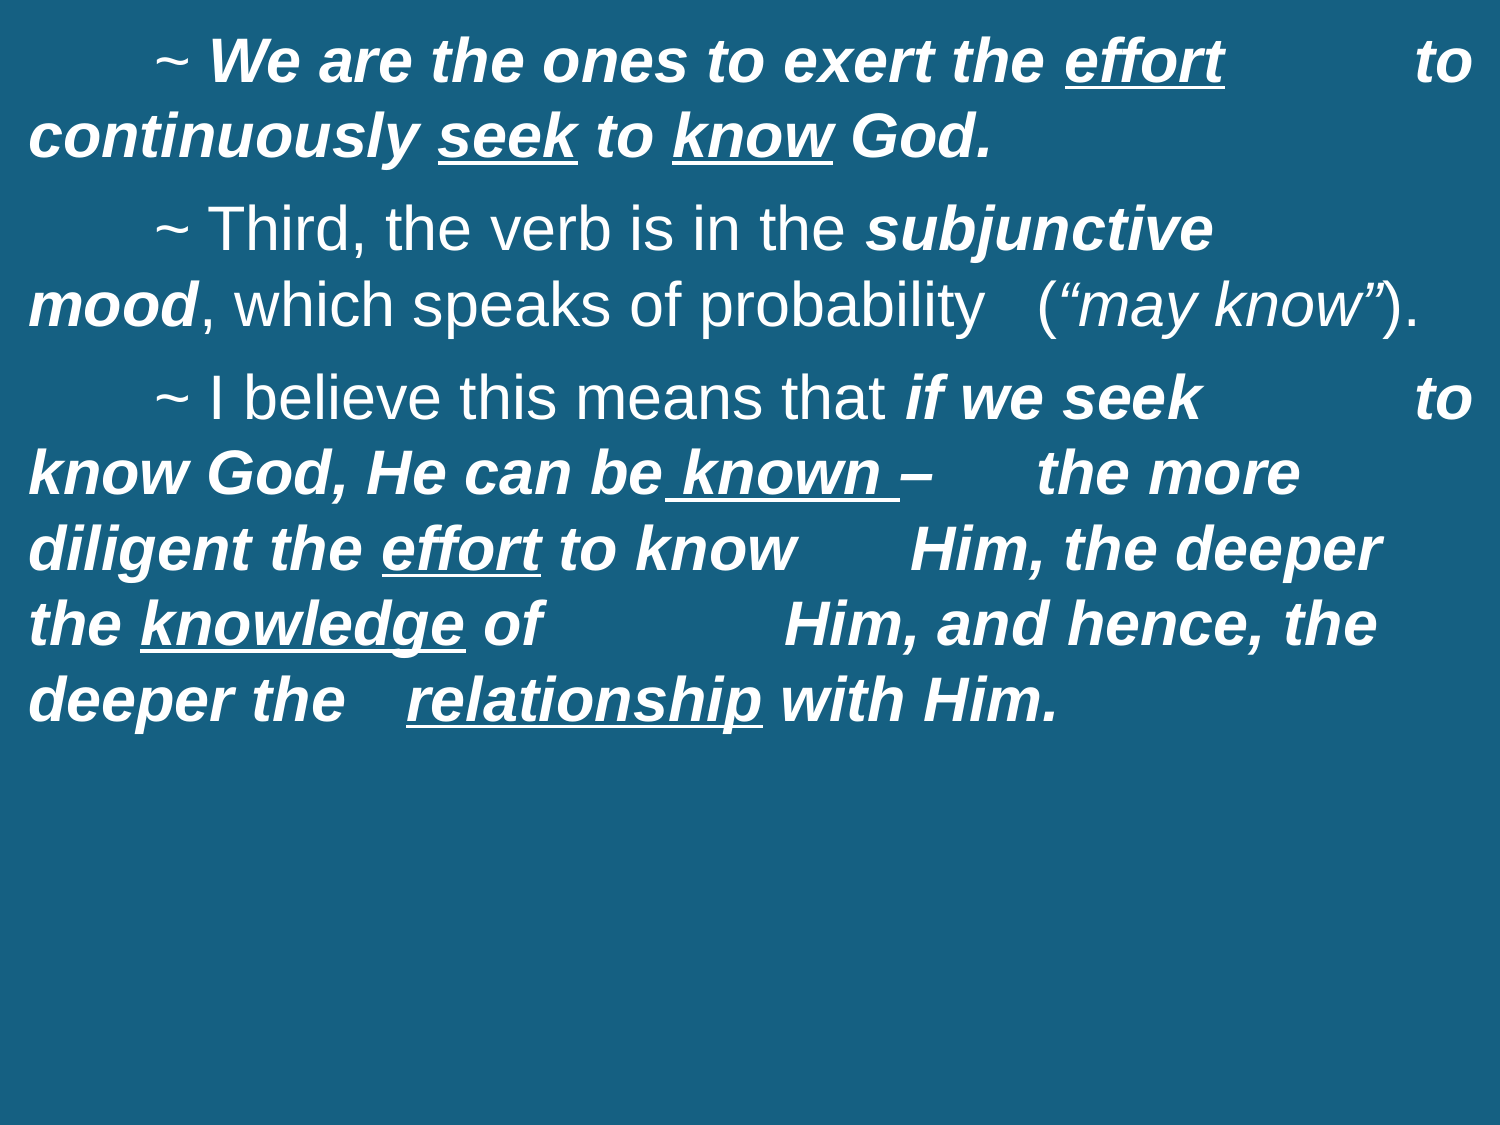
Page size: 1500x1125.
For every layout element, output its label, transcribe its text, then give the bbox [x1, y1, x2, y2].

subtitle ~ We are the ones to exert the effort to continuously seek to know God. ~ Third, the verb is in the subjunctive mood, which speaks of probability (“may know”). ~ I believe this means that if we seek to know God, He can be known – the more diligent the effort to know Him, the deeper the knowledge of Him, and hence, the deeper the relationship with Him. [13, 11, 1490, 1111]
